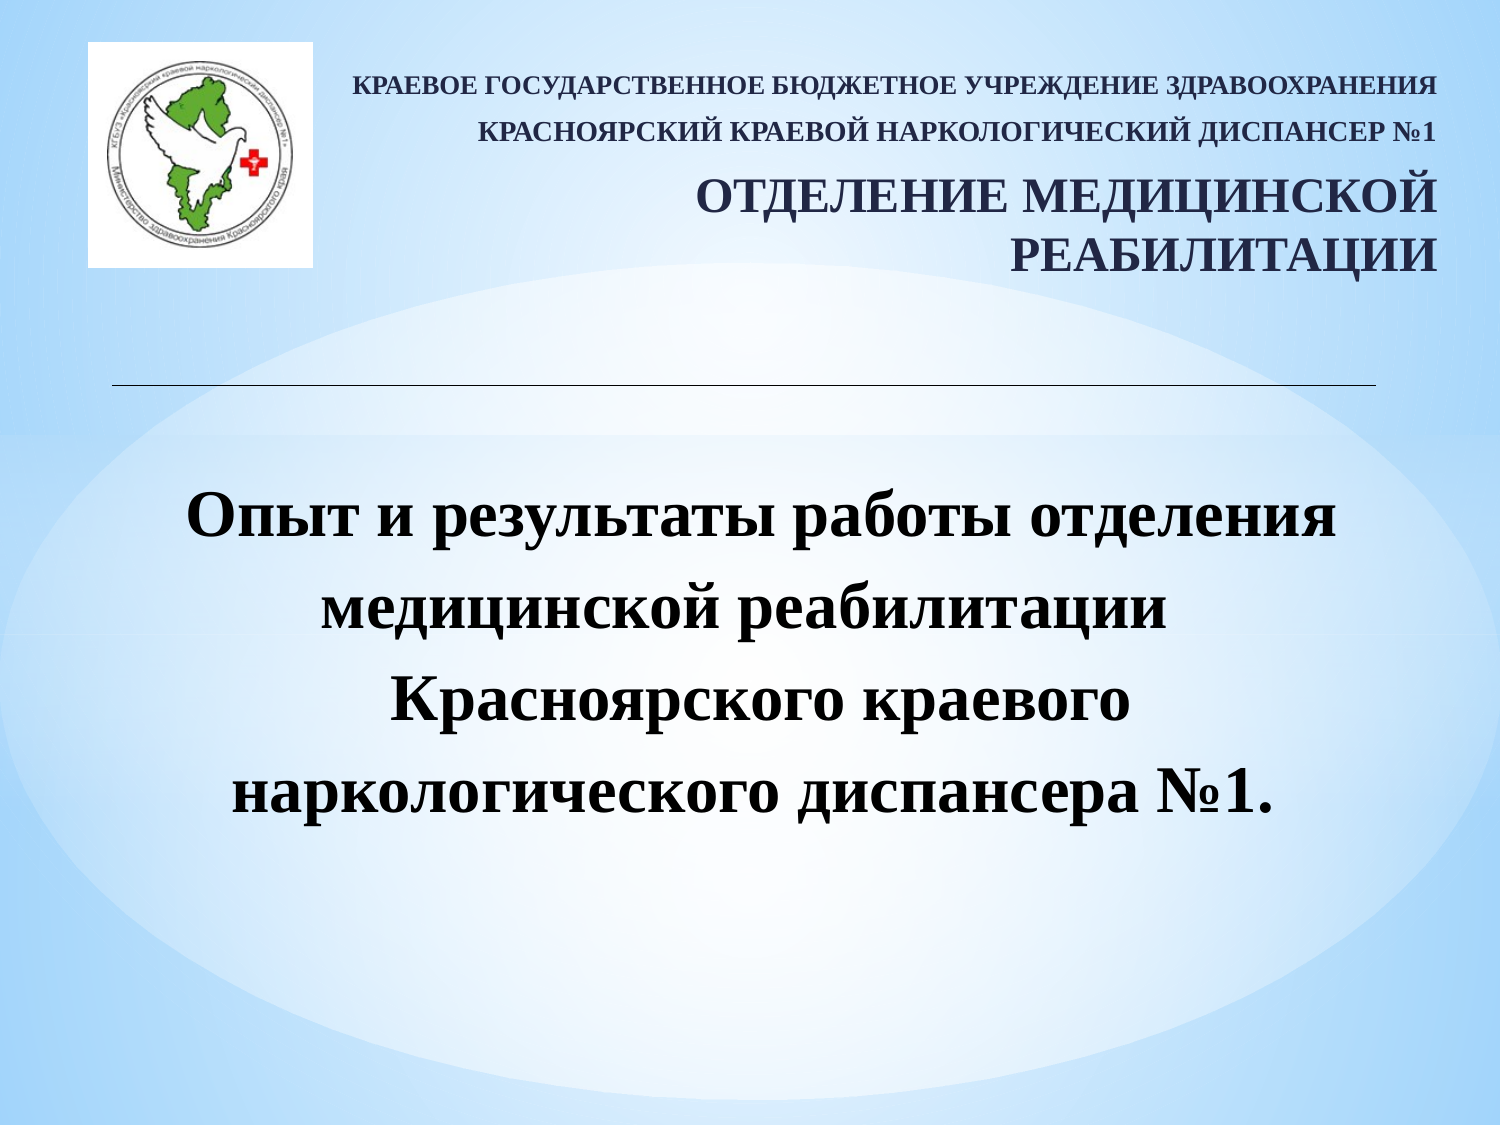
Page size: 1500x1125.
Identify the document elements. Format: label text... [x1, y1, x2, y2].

subtitle КРАЕВОЕ ГОСУДАРСТВЕННОЕ БЮДЖЕТНОЕ УЧРЕЖДЕНИЕ ЗДРАВООХРАНЕНИЯ КРАСНОЯРСКИЙ КРАЕВОЙ НАРКОЛОГИЧЕСКИЙ ДИСПАНСЕР №1 ОТДЕЛЕНИЕ МЕДИЦИНСКОЙ РЕАБИЛИТАЦИИ [289, 60, 1453, 291]
picture [88, 42, 314, 268]
text_box Опыт и результаты работы отделения медицинской реабилитации Красноярского краевого наркологического диспансера №1. [112, 450, 1412, 833]
